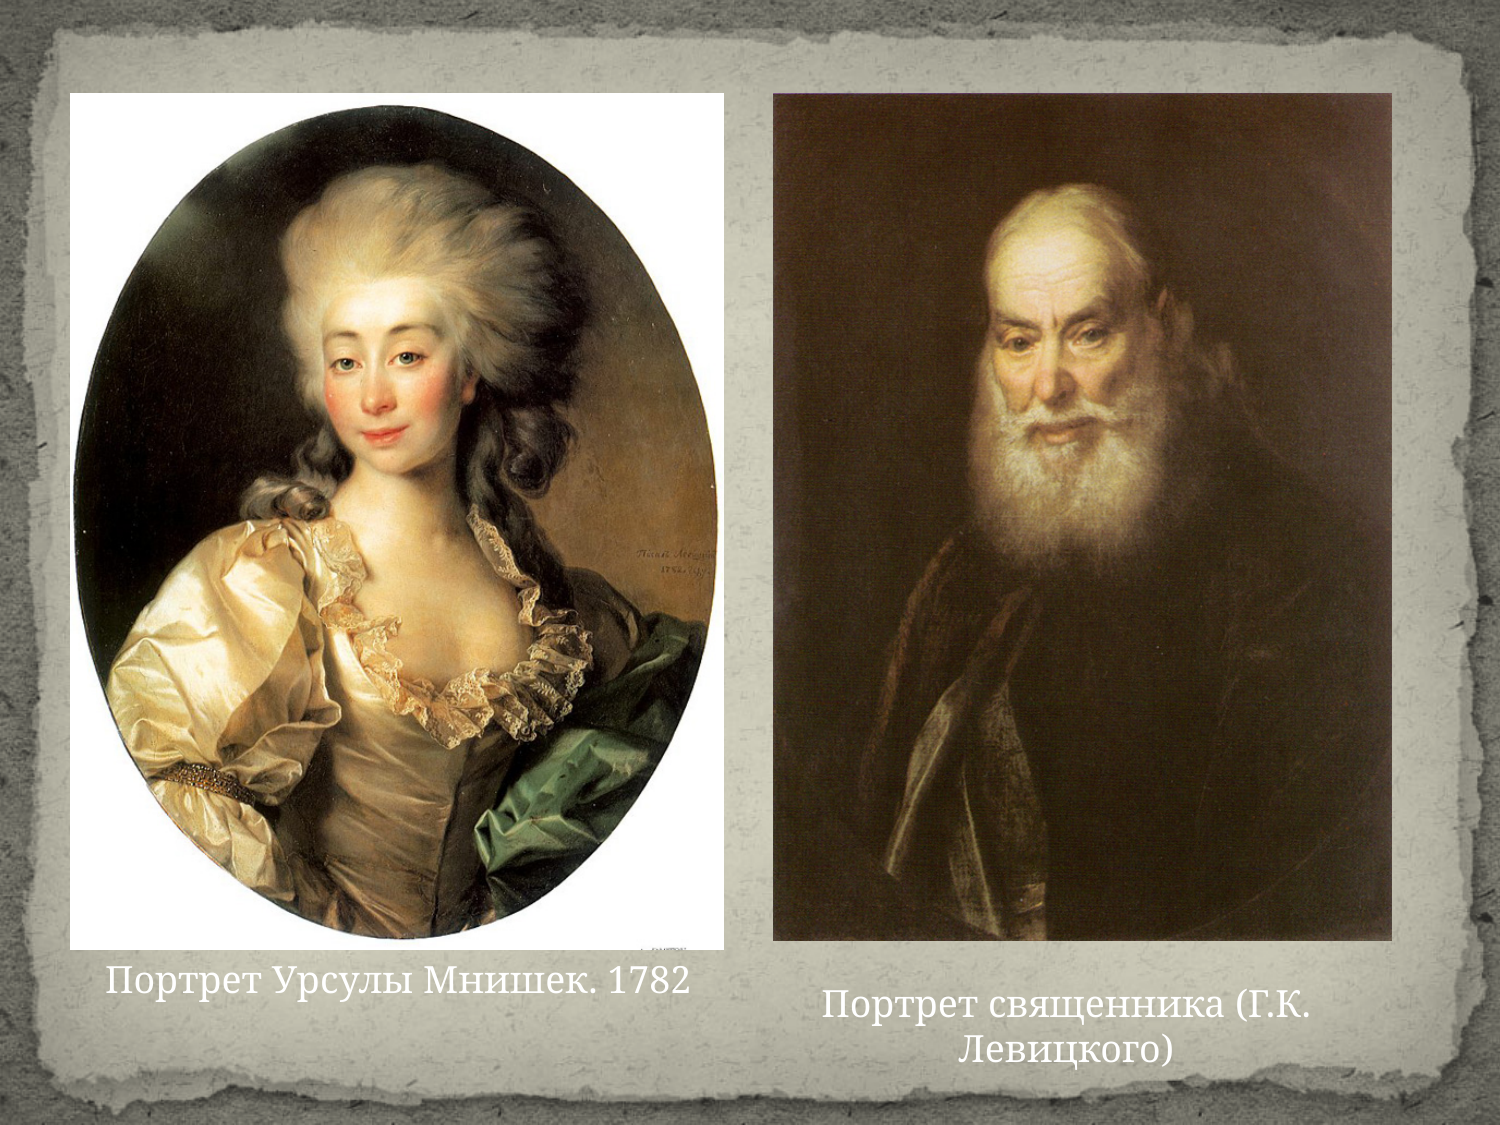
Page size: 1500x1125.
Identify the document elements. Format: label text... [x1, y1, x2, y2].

text_box Портрет священника (Г.К. Левицкого) [773, 972, 1360, 1078]
text_box Портрет Урсулы Мнишек. 1782 [70, 952, 727, 1009]
picture [773, 93, 1392, 941]
picture [70, 93, 724, 949]
